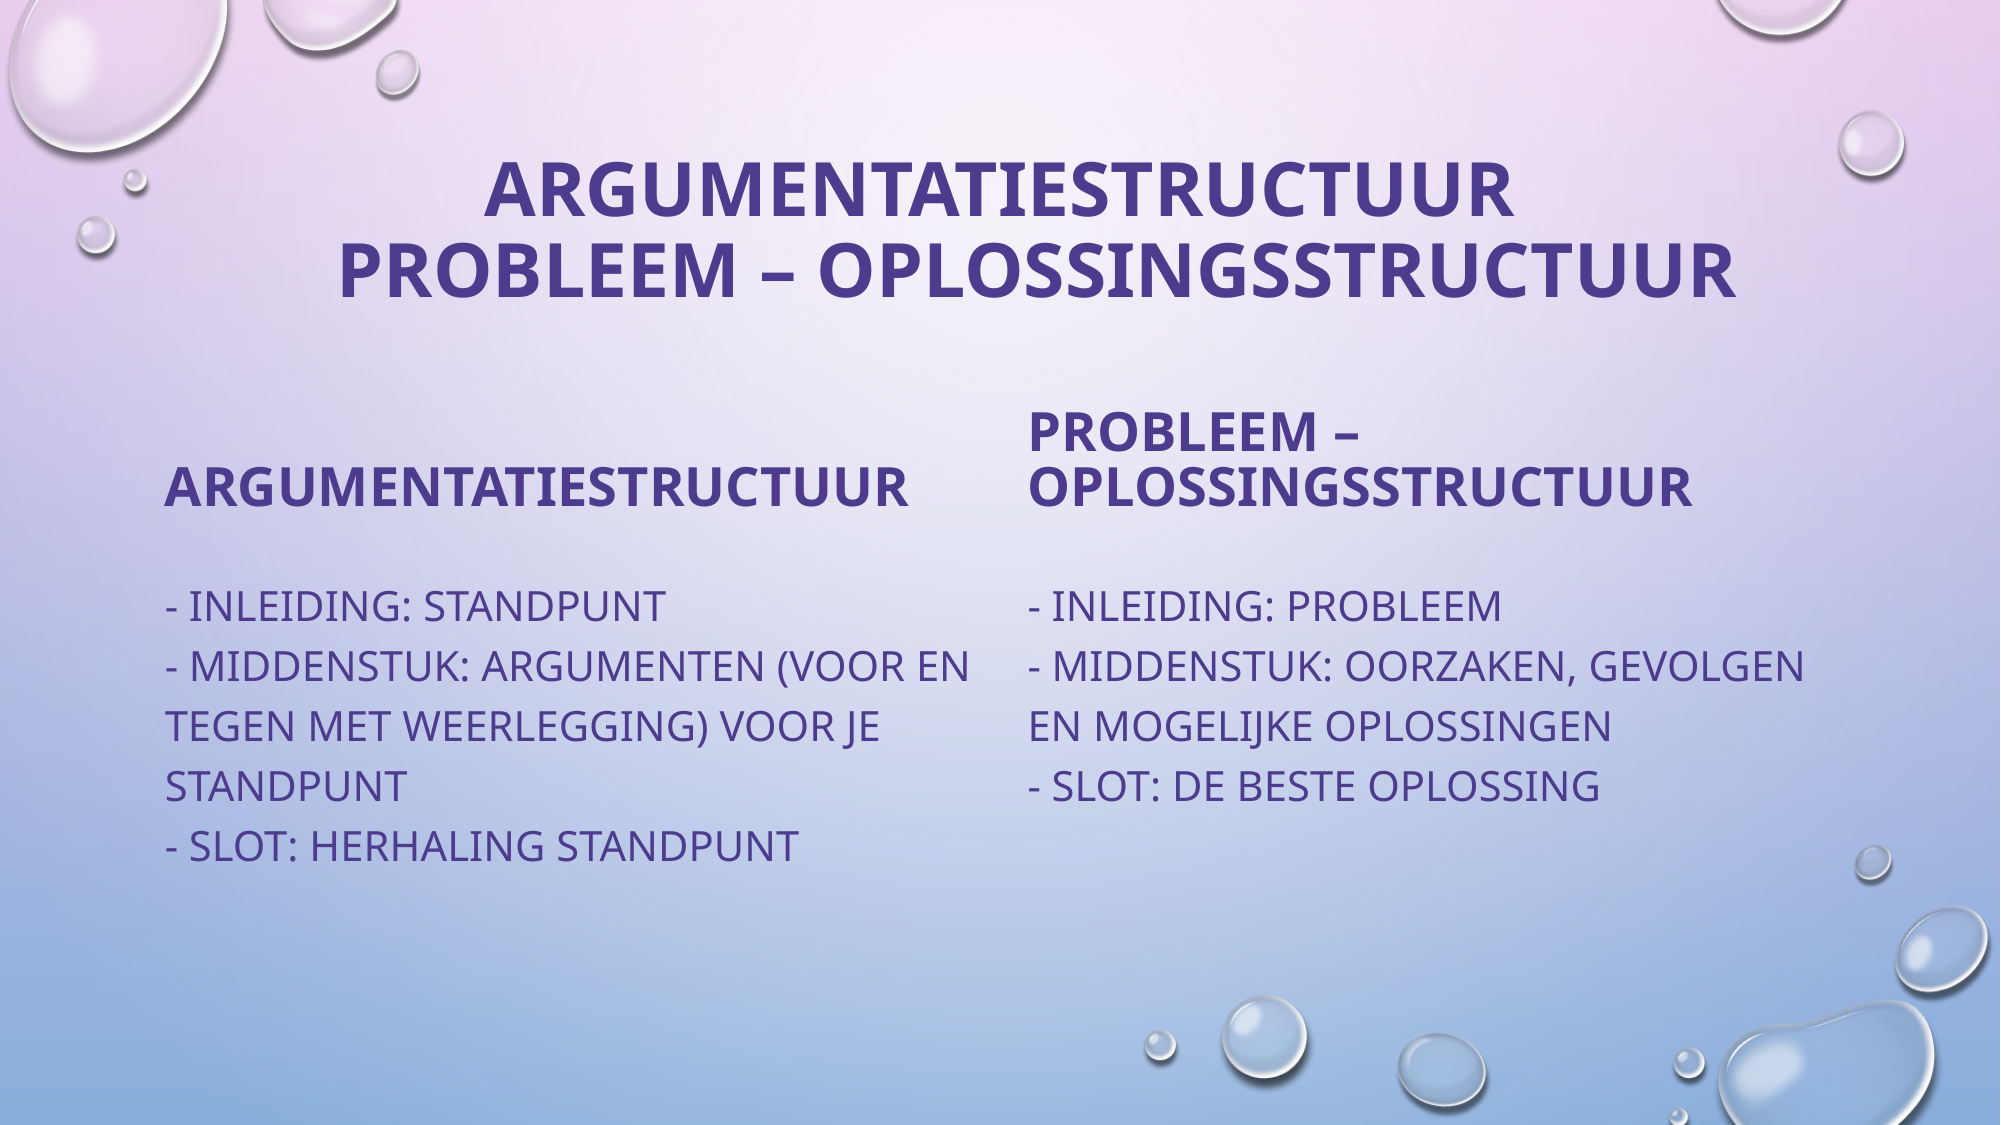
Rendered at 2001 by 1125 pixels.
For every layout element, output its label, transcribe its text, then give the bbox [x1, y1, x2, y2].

list Argumentatiestructuur [149, 388, 988, 525]
picture [0, 0, 2000, 1125]
list Probleem –oplossingsstructuur [1012, 388, 1943, 525]
list - Inleiding: standpunt - Middenstuk: argumenten (voor en tegen met weerlegging) voor je standpunt - Slot: herhaling standpunt [149, 562, 988, 950]
list - Inleiding: probleem - Middenstuk: oorzaken, gevolgen en mogelijke oplossingen - Slot: de beste oplossing [1012, 562, 1850, 950]
title Argumentatiestructuur Probleem – oplossingsstructuur [149, 101, 1851, 364]
